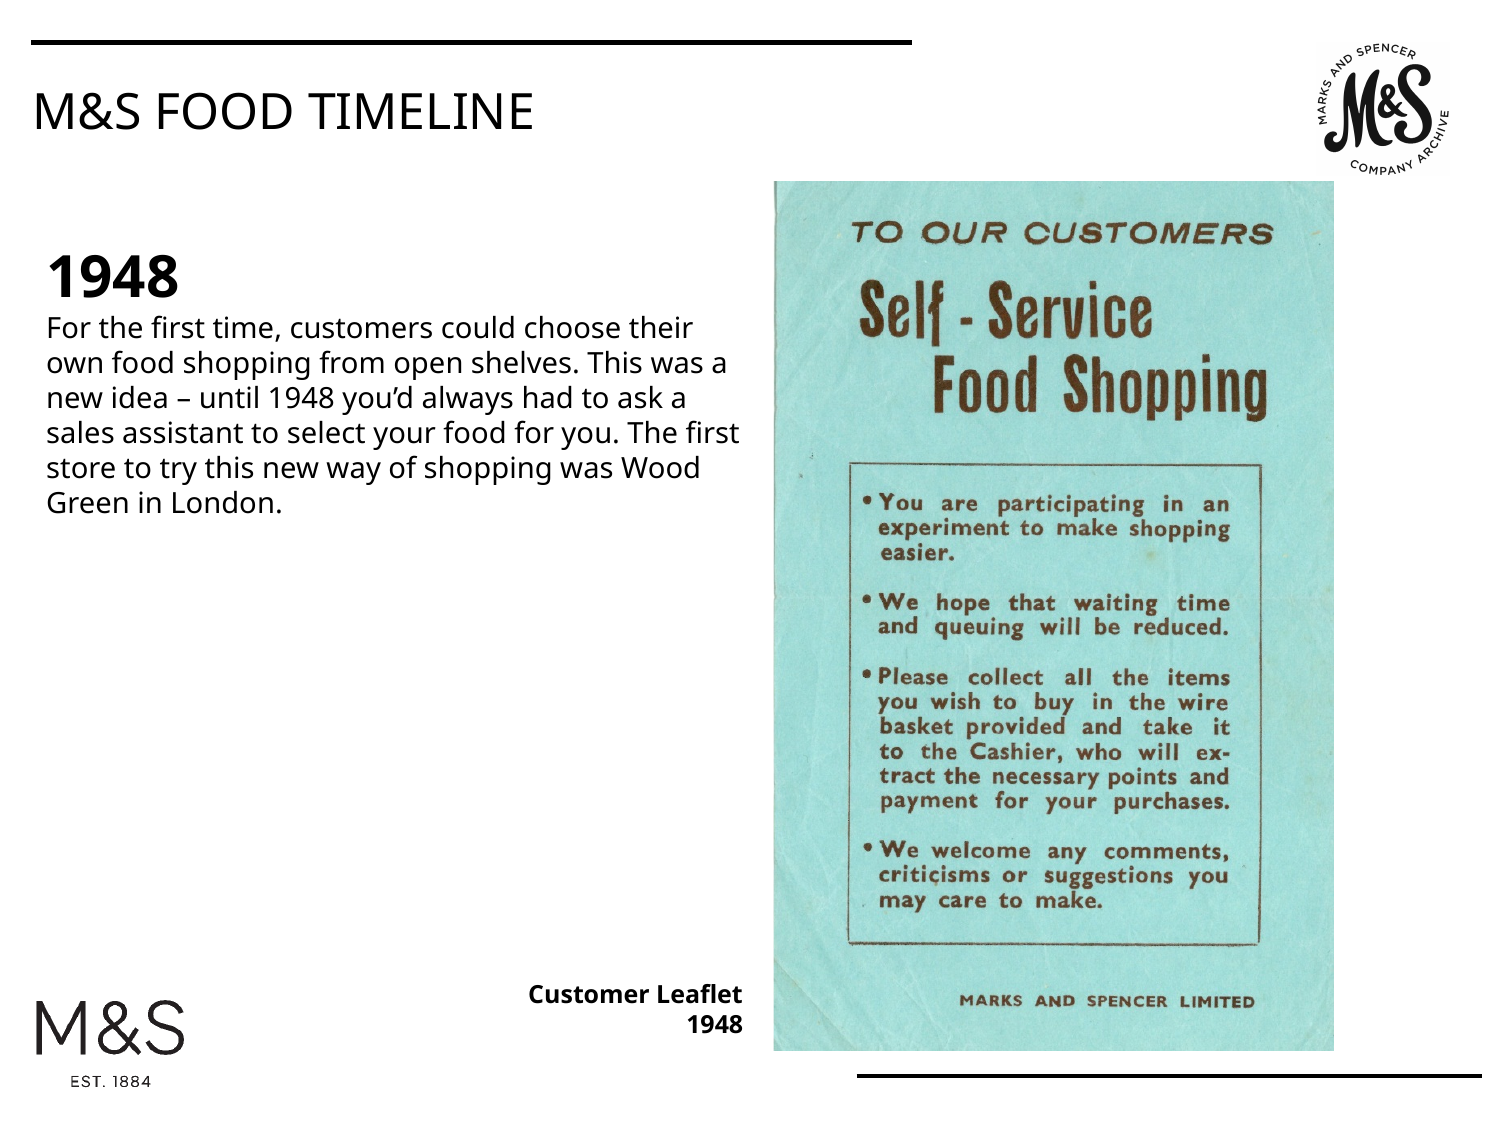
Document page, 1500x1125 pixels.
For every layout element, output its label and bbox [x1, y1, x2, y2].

text_box [17, 42, 1483, 1093]
